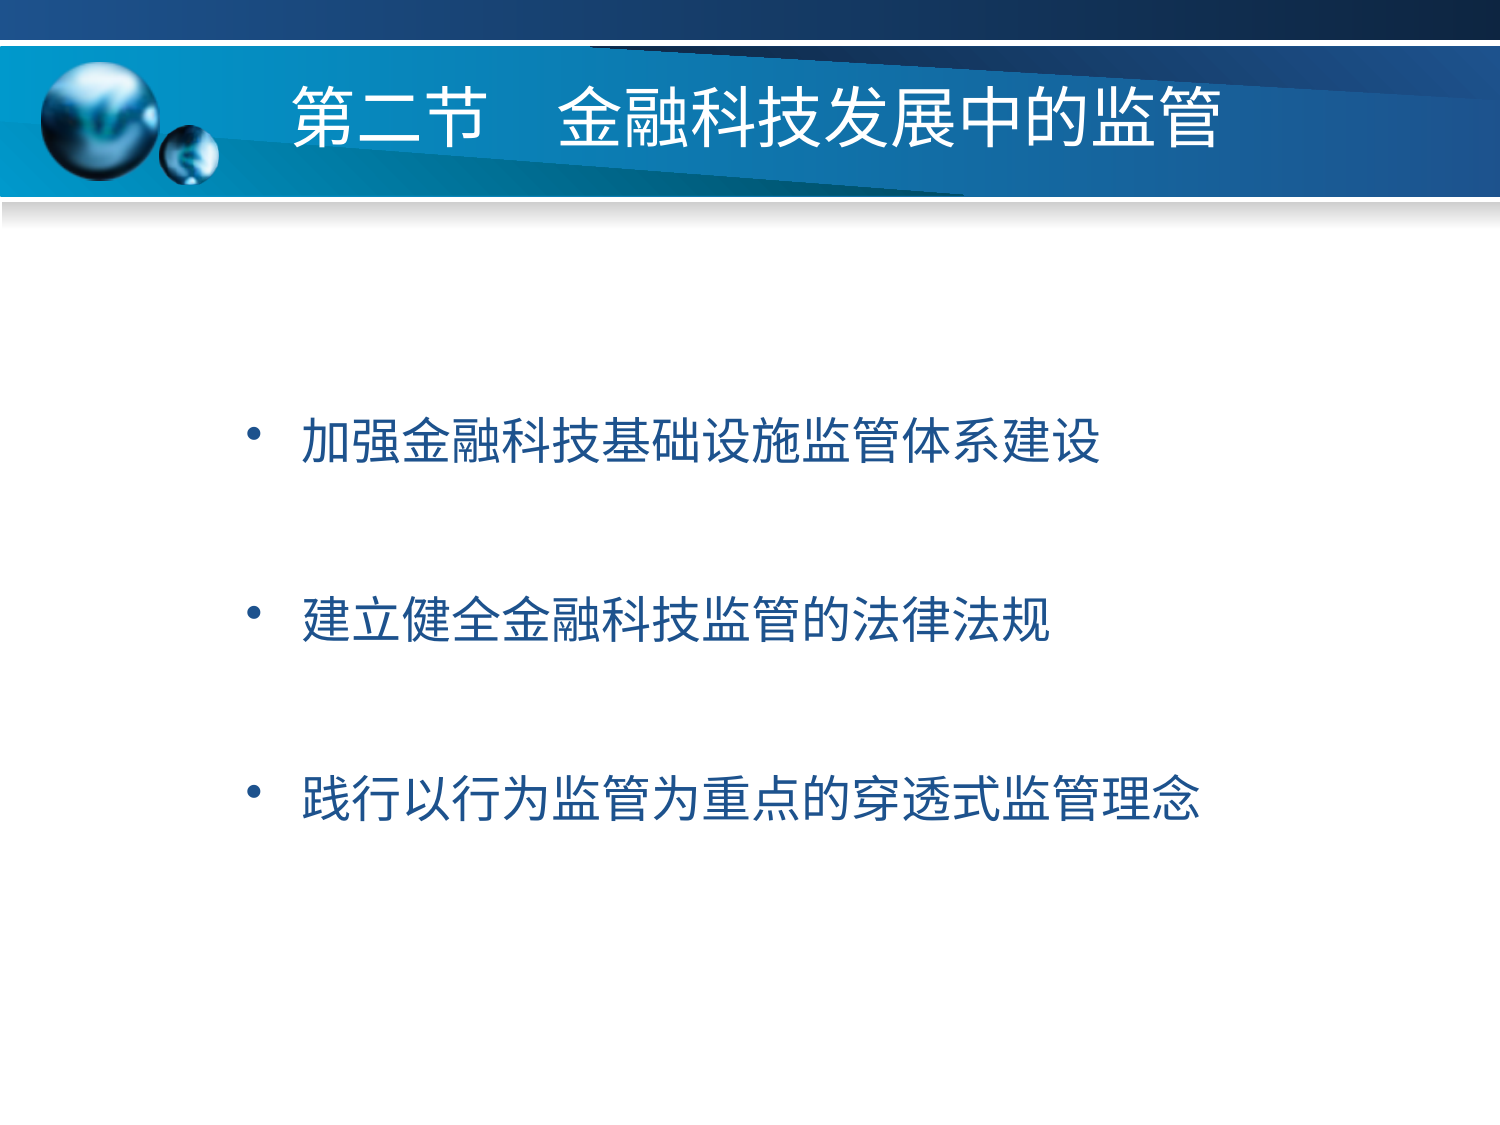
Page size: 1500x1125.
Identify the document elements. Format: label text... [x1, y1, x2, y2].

title 第二节 金融科技发展中的监管 [274, 44, 1363, 188]
text_box 加强金融科技基础设施监管体系建设 [230, 402, 1270, 478]
picture [160, 126, 218, 184]
text_box 建立健全金融科技监管的法律法规 [230, 581, 1270, 656]
text_box 践行以行为监管为重点的穿透式监管理念 [230, 759, 1270, 835]
picture [42, 63, 159, 180]
